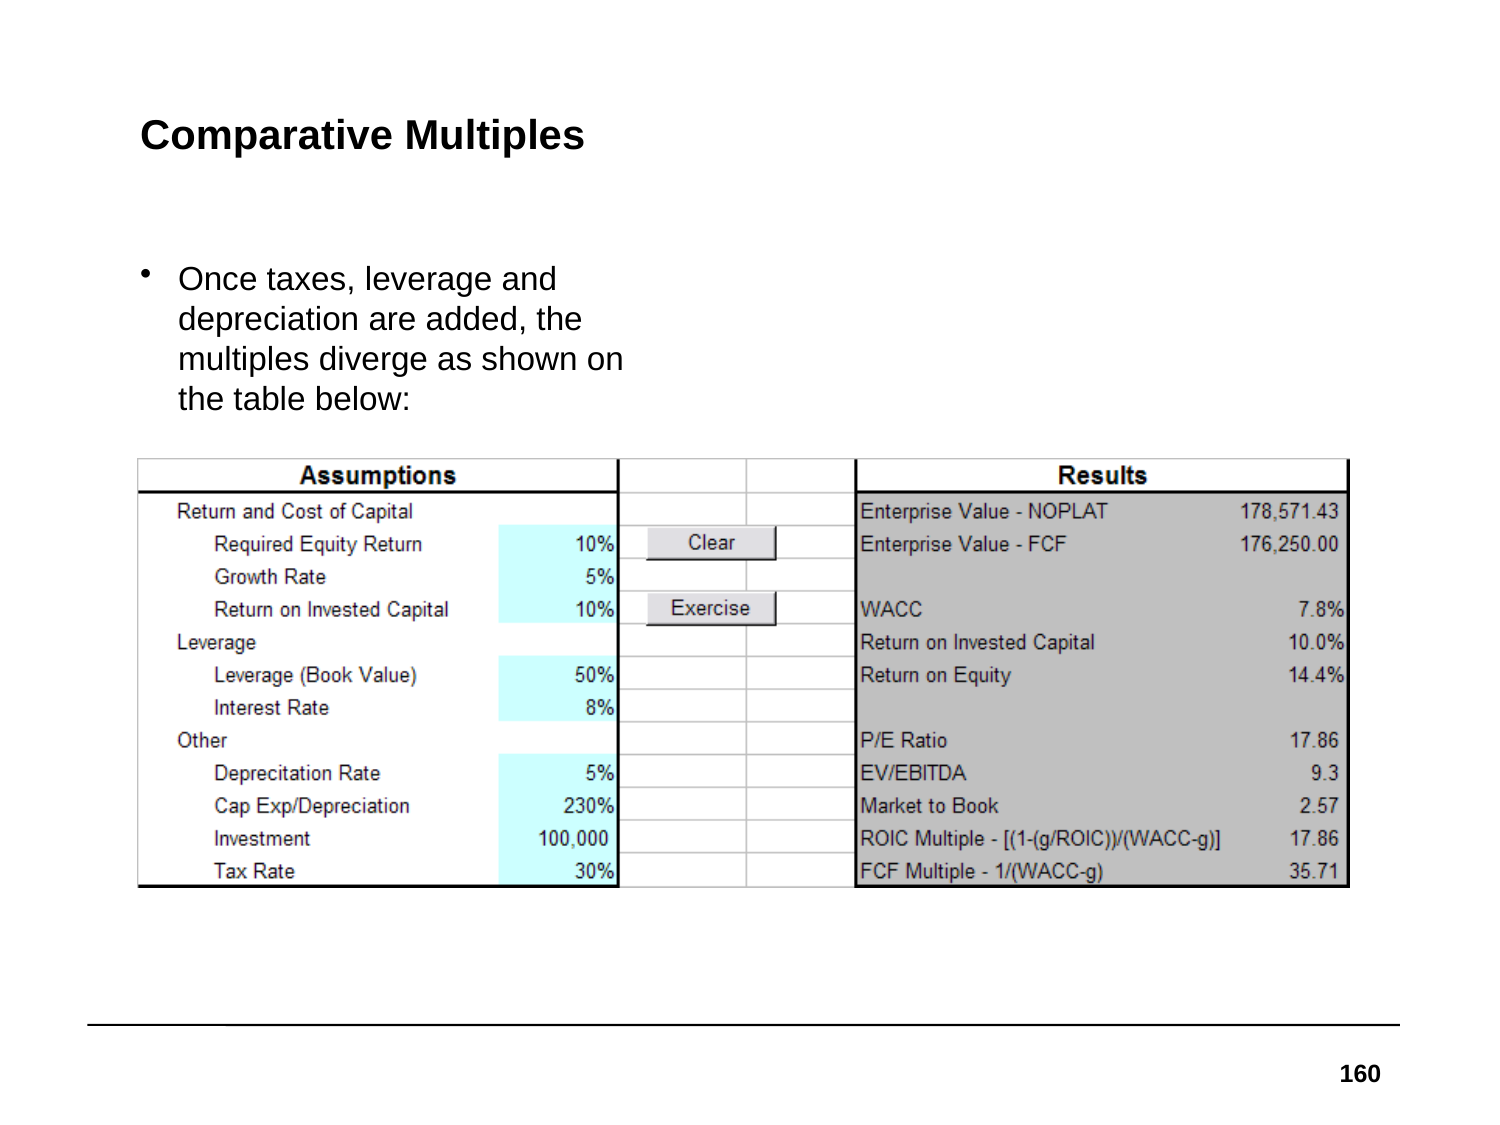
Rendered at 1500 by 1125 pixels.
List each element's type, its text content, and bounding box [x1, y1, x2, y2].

list Once taxes, leverage and depreciation are added, the multiples diverge as shown on the table below: [125, 249, 694, 938]
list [137, 458, 1351, 888]
title Comparative Multiples [125, 99, 1288, 225]
